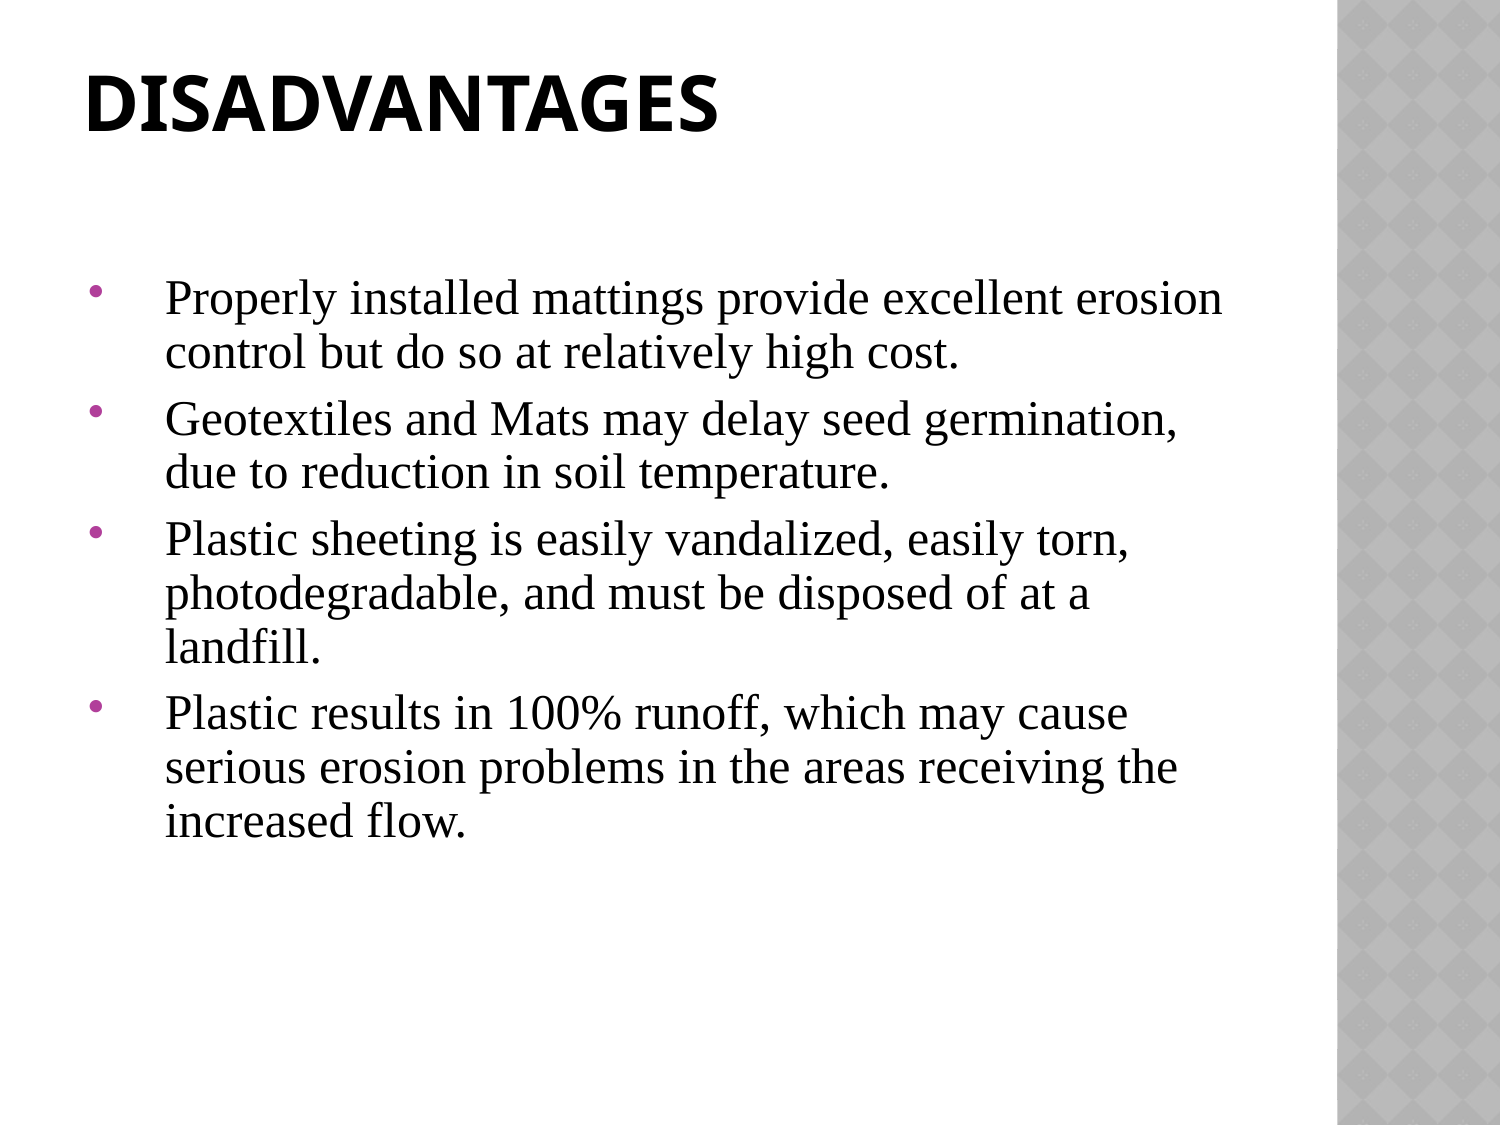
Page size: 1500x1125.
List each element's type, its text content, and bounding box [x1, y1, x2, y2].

list Properly installed mattings provide excellent erosion control but do so at relatively high cost. Geotextiles and Mats may delay seed germination, due to reduction in soil temperature. Plastic sheeting is easily vandalized, easily torn, photodegradable, and must be disposed of at a landfill. Plastic results in 100% runoff, which may cause serious erosion problems in the areas receiving the increased flow. [75, 264, 1263, 1059]
title Disadvantages [75, 52, 1263, 240]
